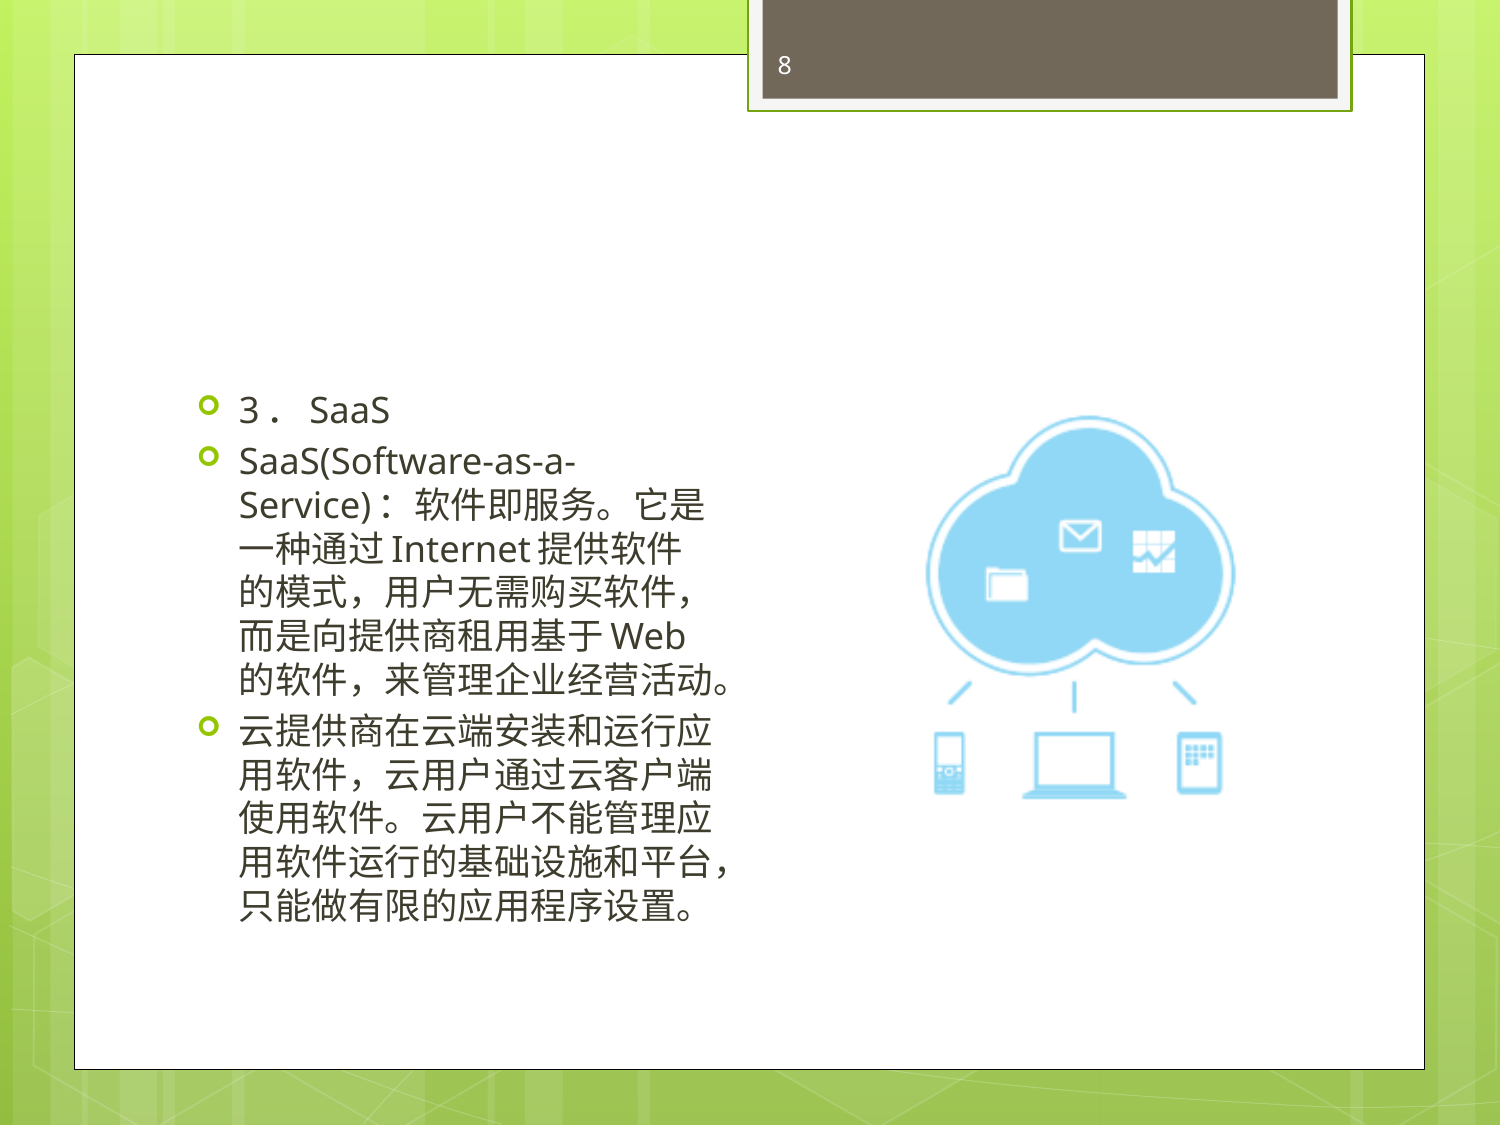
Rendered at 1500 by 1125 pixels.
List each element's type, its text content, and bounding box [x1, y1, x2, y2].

list 3．SaaS SaaS(Software-as-a- Service)：软件即服务。它是一种通过Internet提供软件的模式，用户无需购买软件，而是向提供商租用基于Web的软件，来管理企业经营活动。 云提供商在云端安装和运行应用软件，云用户通过云客户端使用软件。云用户不能管理应用软件运行的基础设施和平台，只能做有限的应用程序设置。 [171, 379, 732, 953]
picture [761, 392, 1390, 855]
slide_number 8 [762, 36, 982, 97]
